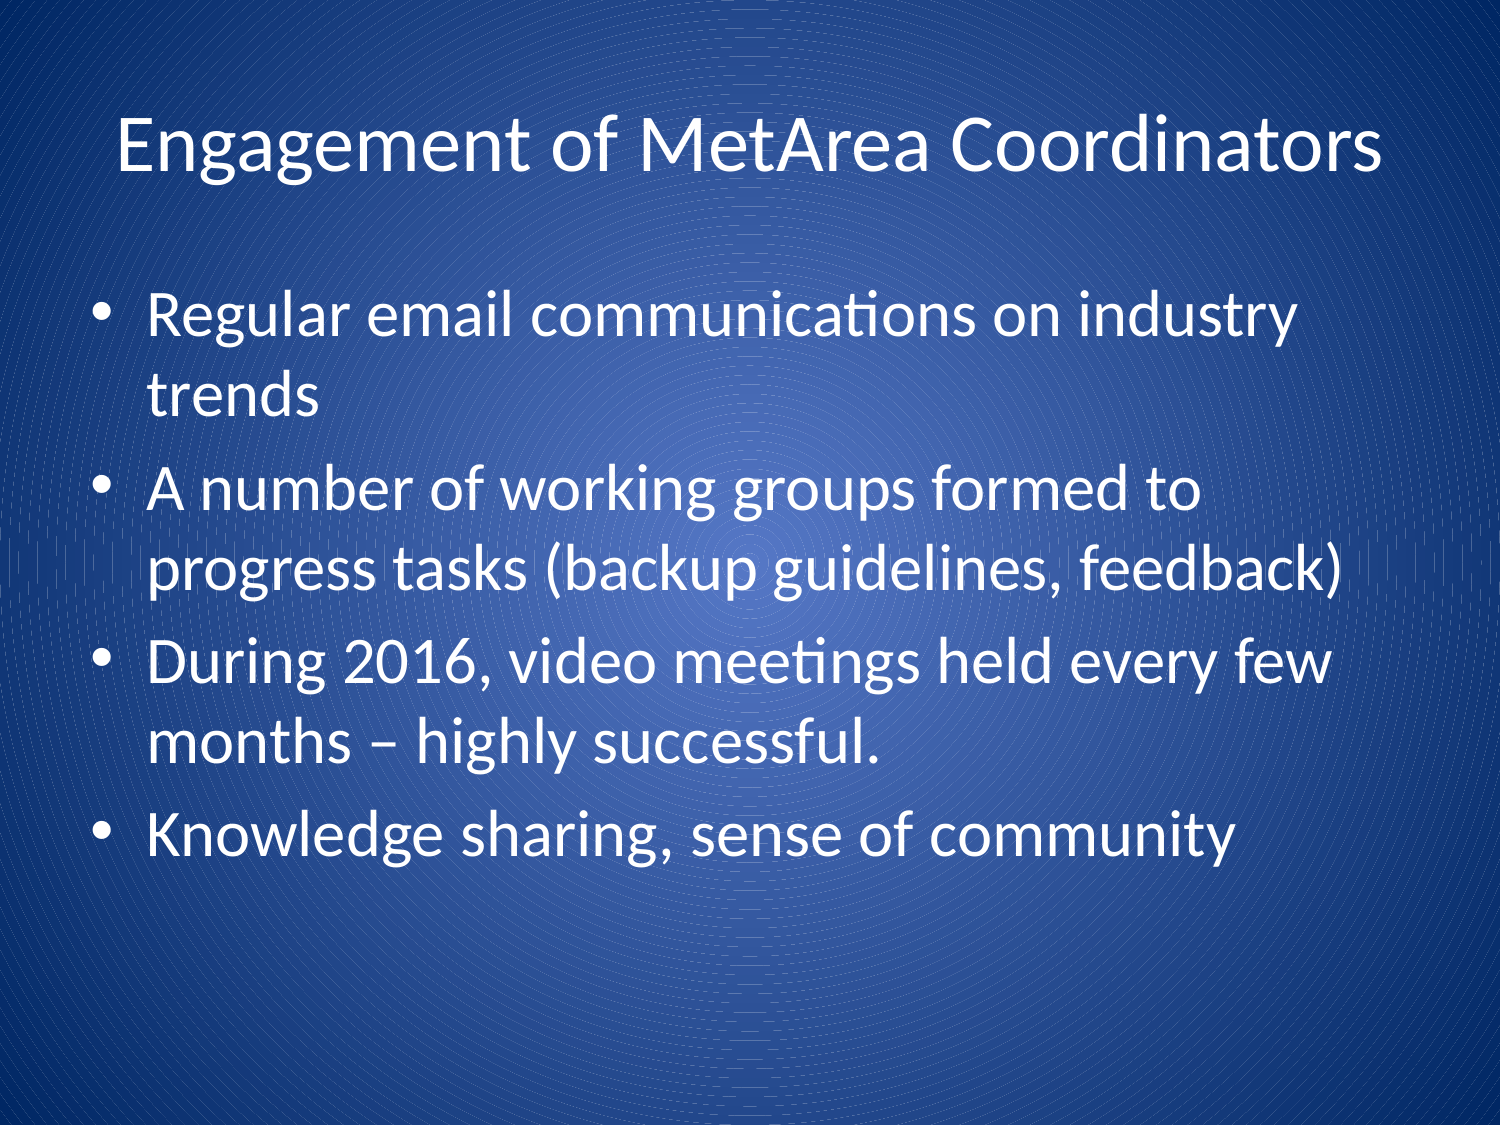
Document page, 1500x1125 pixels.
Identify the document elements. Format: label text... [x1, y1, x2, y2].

title Engagement of MetArea Coordinators [75, 45, 1425, 233]
list Regular email communications on industry trends A number of working groups formed to progress tasks (backup guidelines, feedback) During 2016, video meetings held every few months – highly successful. Knowledge sharing, sense of community [75, 262, 1425, 1005]
